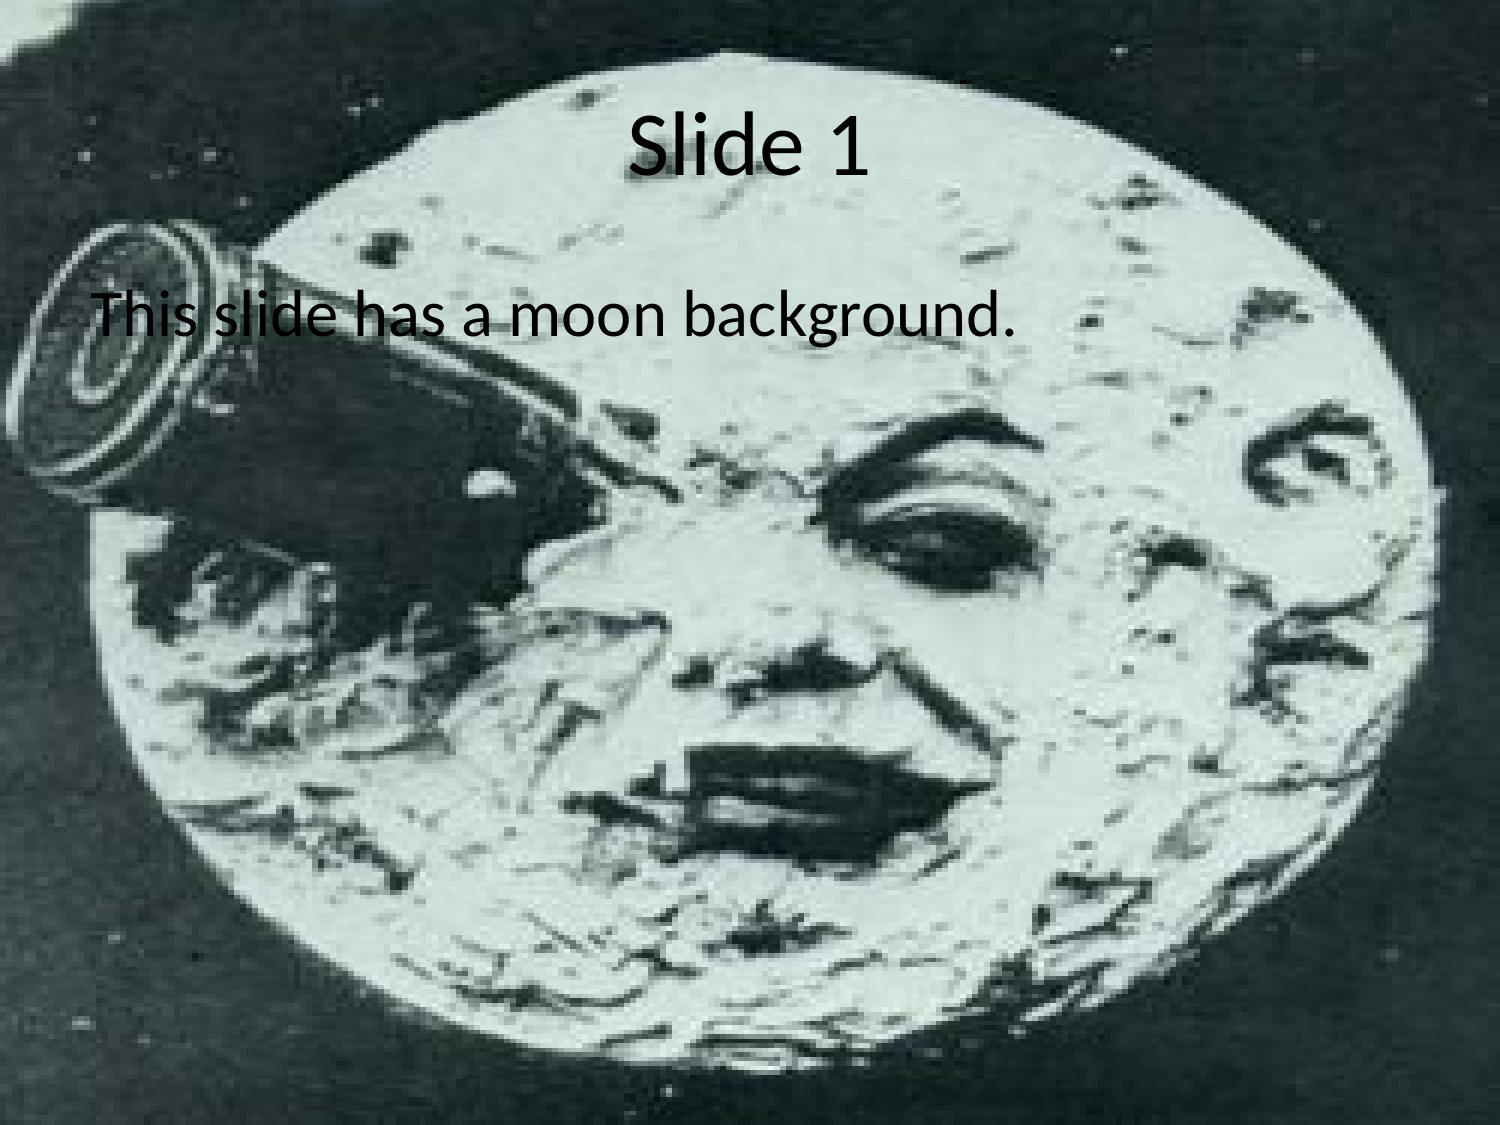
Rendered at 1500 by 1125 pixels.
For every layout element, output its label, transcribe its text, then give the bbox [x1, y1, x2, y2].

title Slide 1 [75, 45, 1425, 233]
list This slide has a moon background. [75, 262, 1425, 1005]
picture [0, 0, 1500, 1125]
